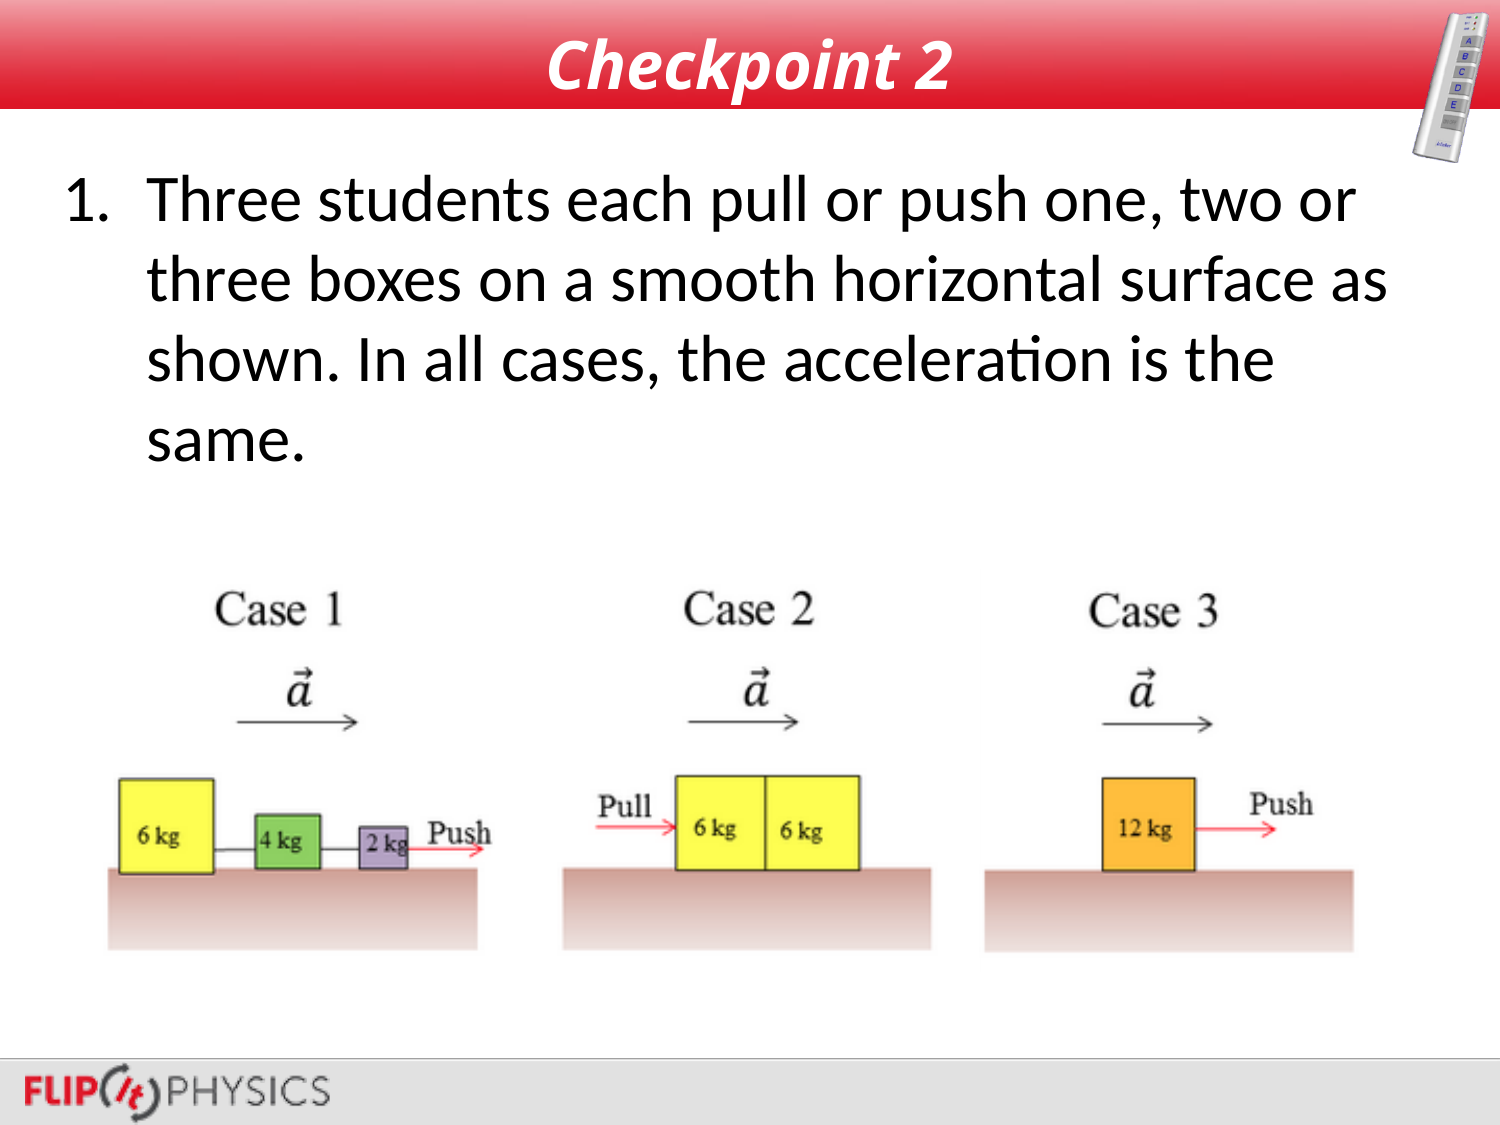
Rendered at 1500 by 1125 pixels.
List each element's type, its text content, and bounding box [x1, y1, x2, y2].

picture [0, 1058, 1500, 1125]
list Three students each pull or push one, two or three boxes on a smooth horizontal surface as shown. In all cases, the acceleration is the same. [47, 147, 1450, 1005]
picture [553, 573, 946, 973]
picture [102, 561, 495, 973]
title Checkpoint 2 [75, 15, 1425, 91]
picture [0, 0, 1500, 163]
picture [979, 569, 1363, 973]
